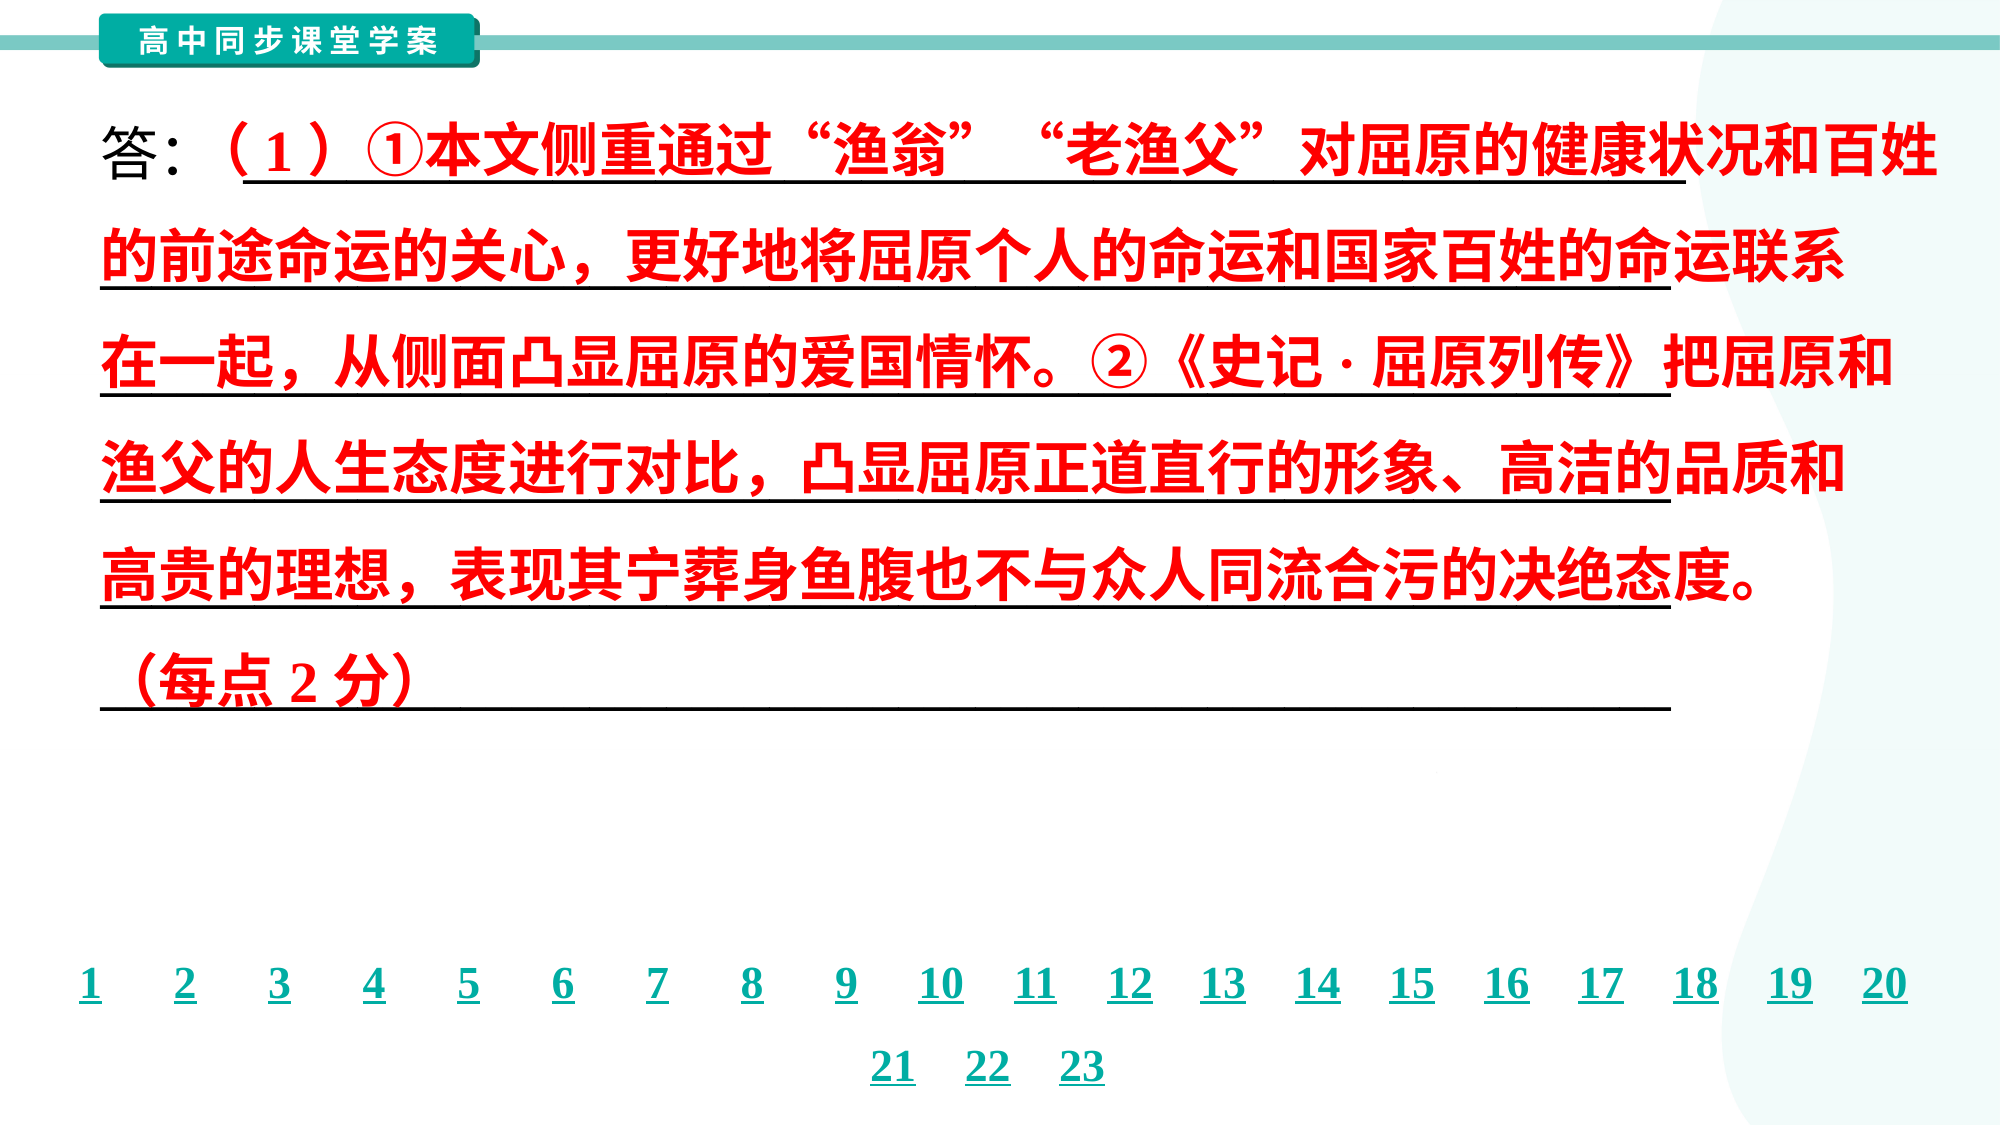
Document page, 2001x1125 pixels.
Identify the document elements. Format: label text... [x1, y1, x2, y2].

text_box （1）①本文侧重通过“渔翁”“老渔父”对屈原的健康状况和百姓 的前途命运的关心，更好地将屈原个人的命运和国家百姓的命运联系 在一起，从侧面凸显屈原的爱国情怀。②《史记·屈原列传》把屈原和 渔父的人生态度进行对比，凸显屈原正道直行的形象、高洁的品质和 高贵的理想，表现其宁葬身鱼腹也不与众人同流合污的决绝态度。 （每点2分） [100, 76, 1899, 715]
picture [0, 0, 2000, 1125]
